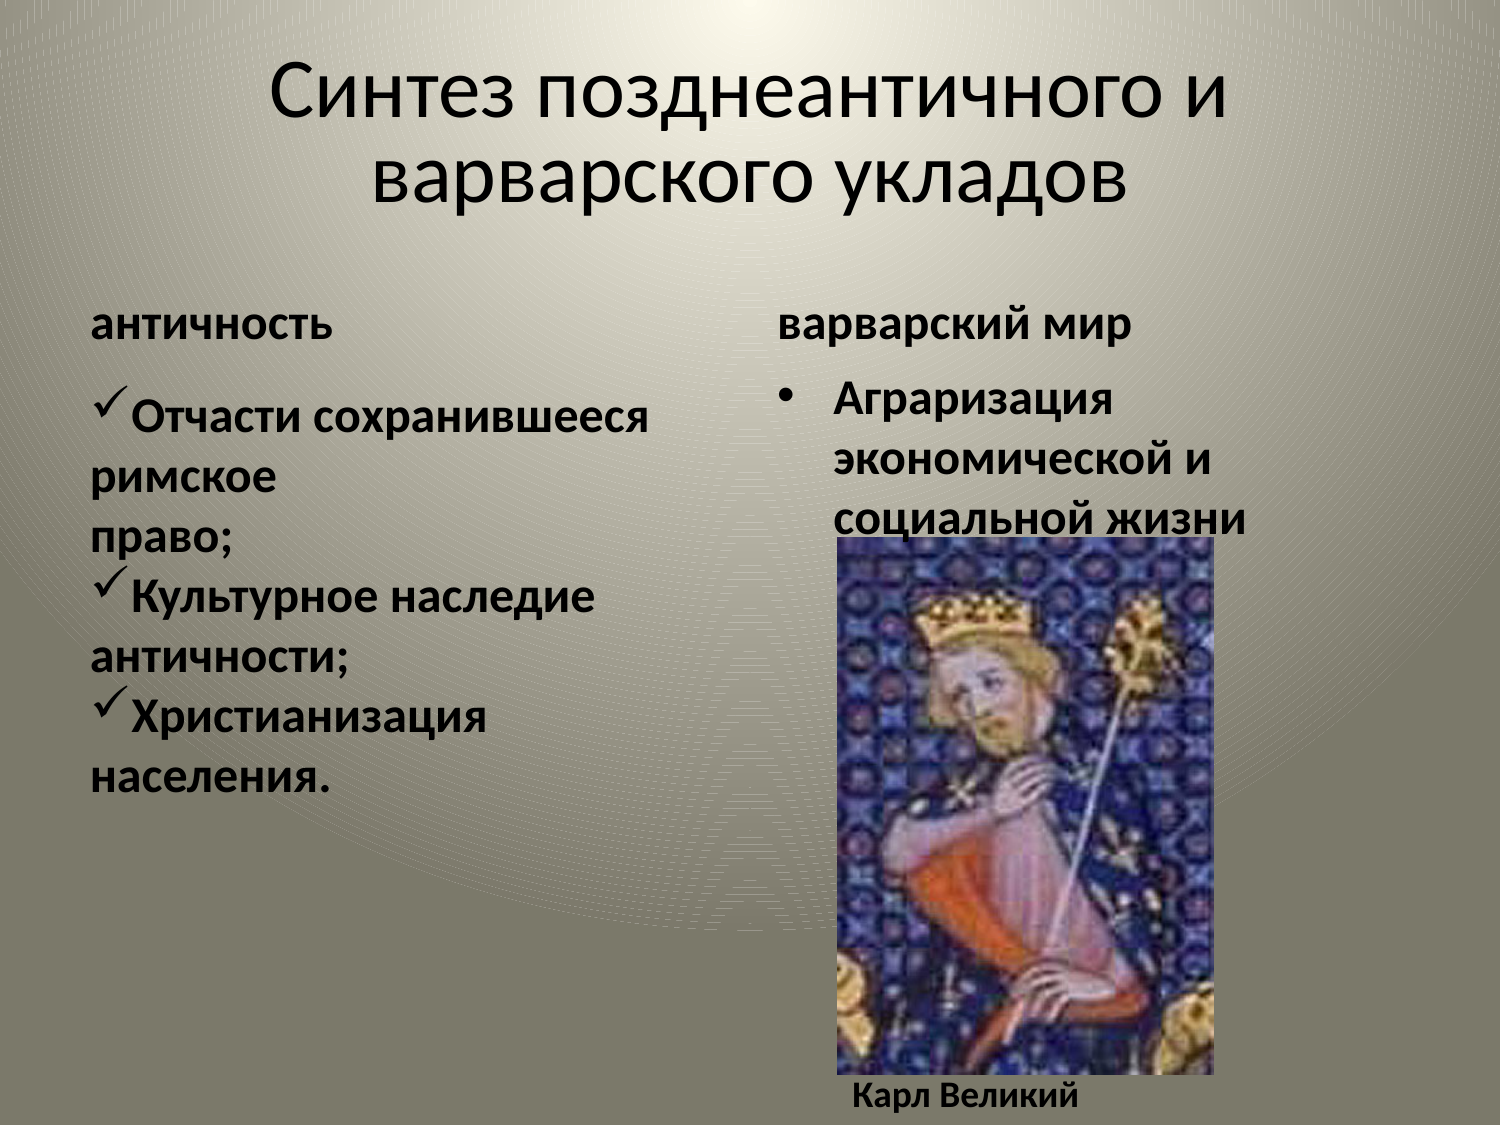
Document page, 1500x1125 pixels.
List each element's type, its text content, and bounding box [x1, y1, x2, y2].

list варварский мир [761, 251, 1425, 356]
text_box Отчасти сохранившееся римское право; Культурное наследие античности; Христианизация населения. [75, 374, 681, 810]
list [837, 537, 1214, 1076]
list Аграризация экономической и социальной жизни [761, 356, 1425, 1005]
list античность [75, 251, 738, 357]
title Синтез позднеантичного и варварского укладов [75, 45, 1425, 233]
text_box Карл Великий [837, 1084, 1213, 1123]
